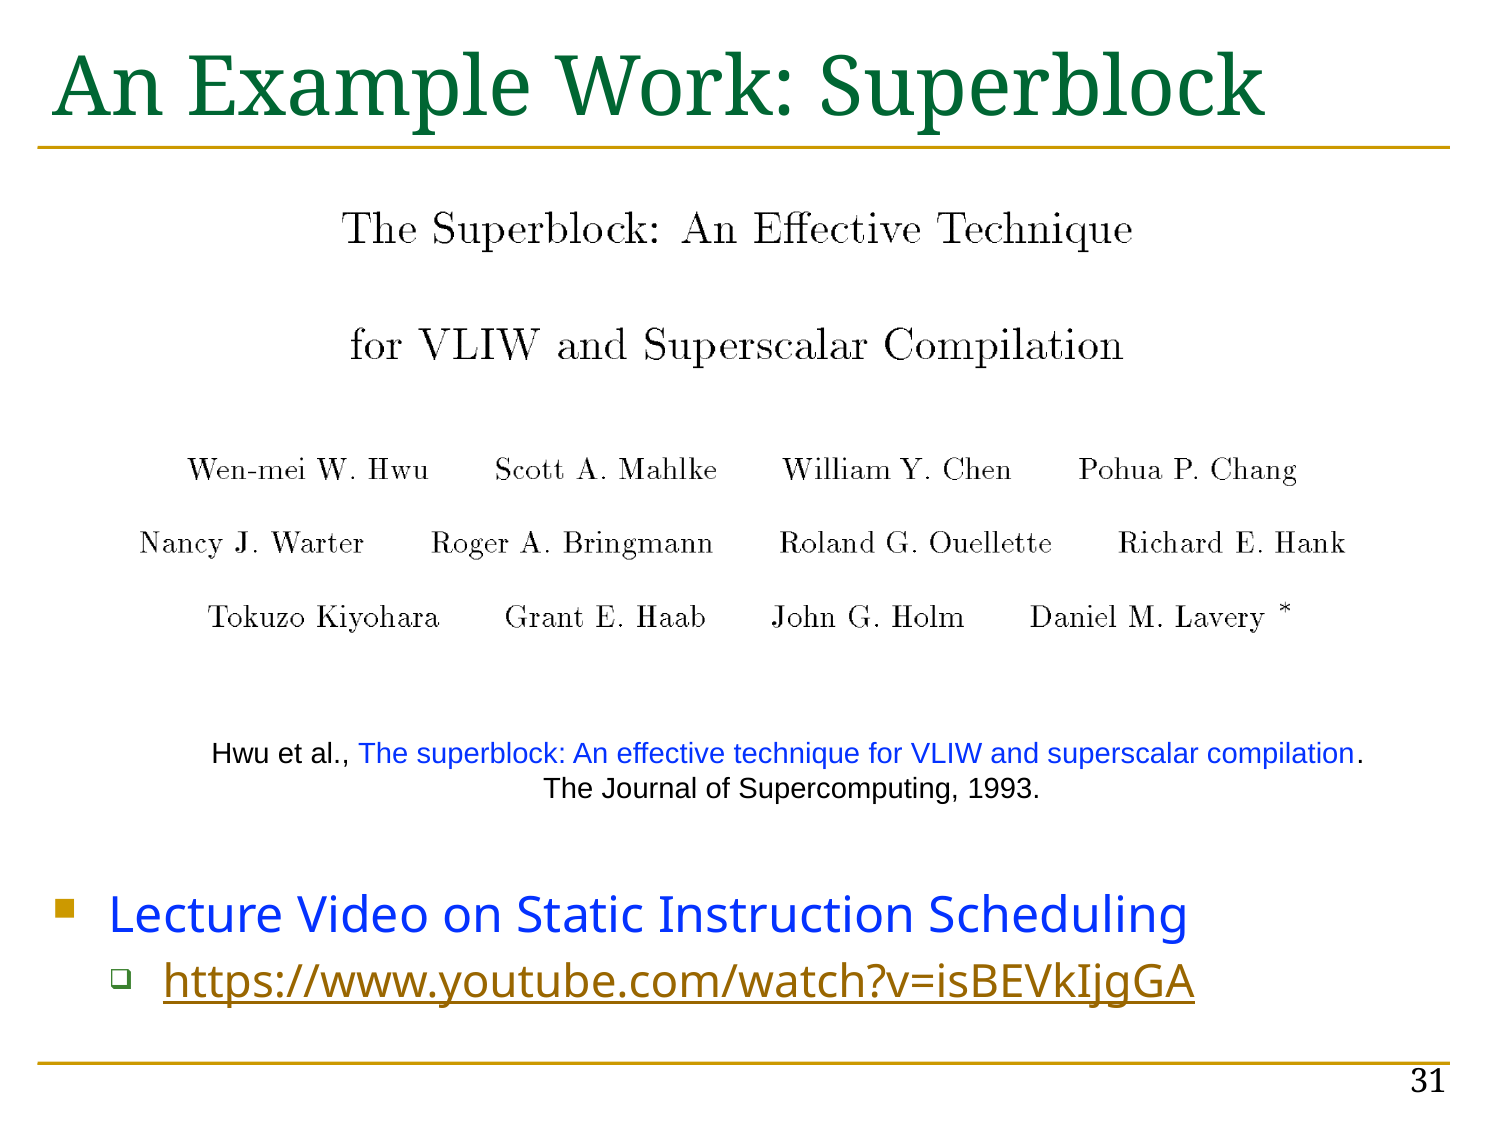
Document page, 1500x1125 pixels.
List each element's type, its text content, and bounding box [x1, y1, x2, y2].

slide_number 31 [1111, 1036, 1462, 1112]
title An Example Work: Superblock [37, 24, 1450, 200]
text_box Hwu et al., The superblock: An effective technique for VLIW and superscalar compilation. The Journal of Supercomputing, 1993. [197, 726, 1388, 812]
picture [103, 193, 1385, 663]
list Lecture Video on Static Instruction Scheduling https://www.youtube.com/watch?v=isBEVkIjgGA [37, 875, 1450, 1125]
